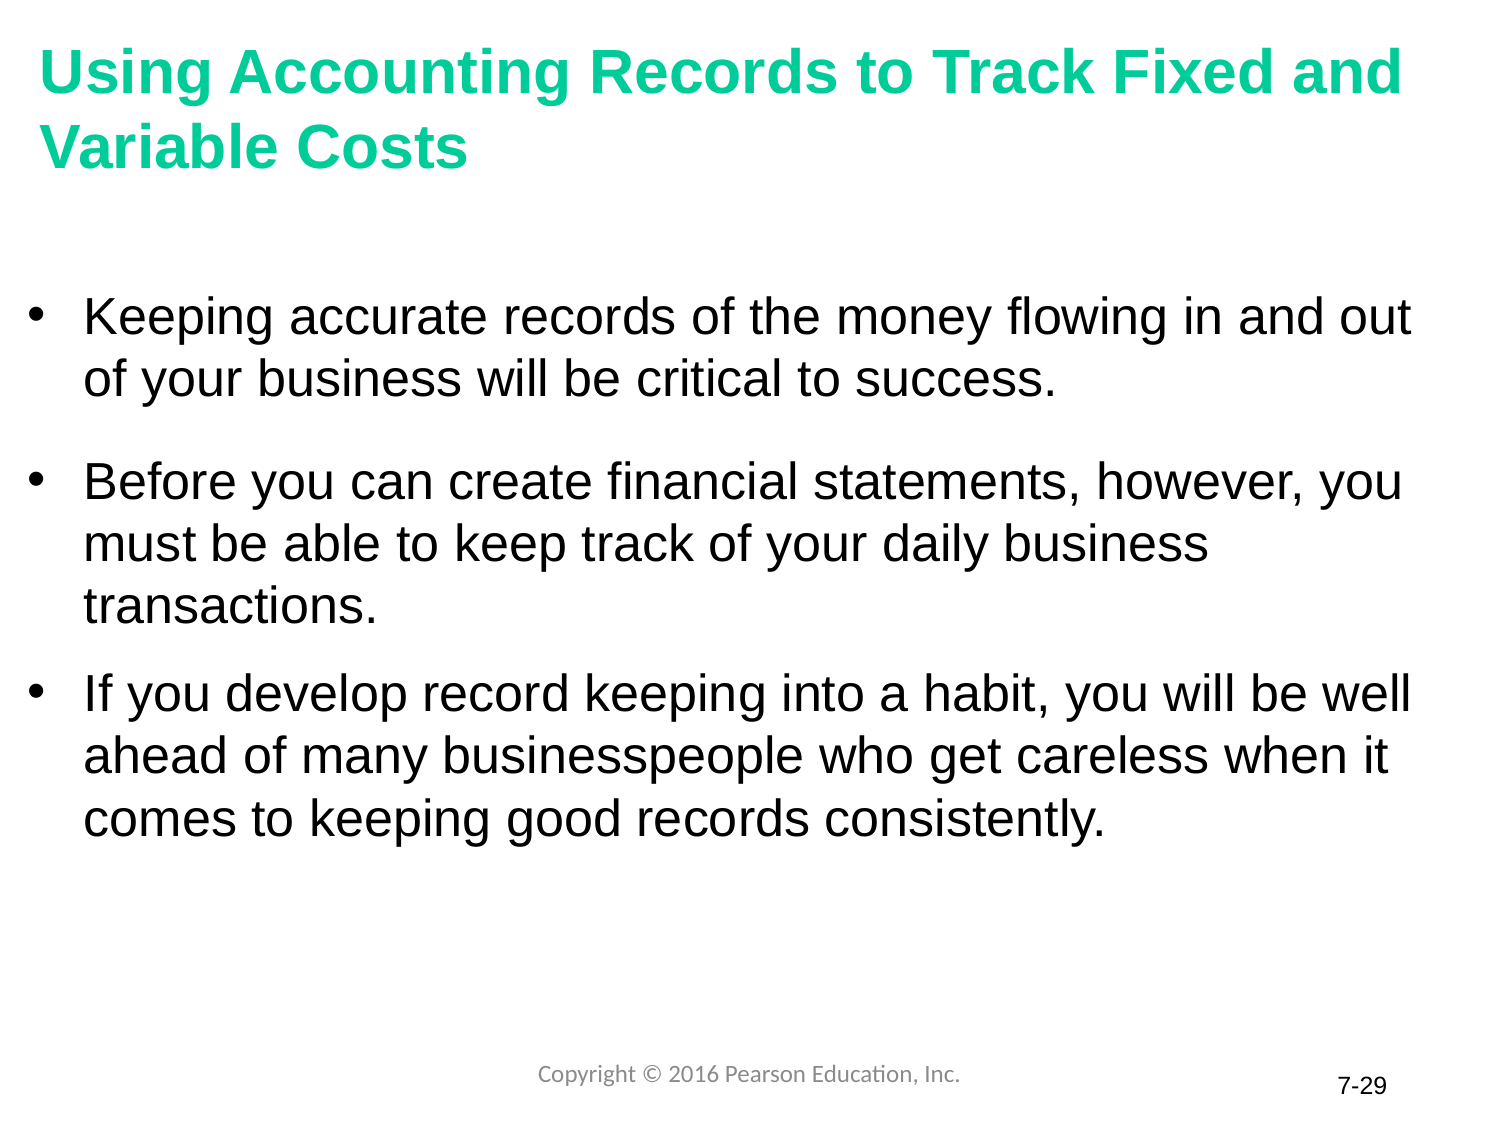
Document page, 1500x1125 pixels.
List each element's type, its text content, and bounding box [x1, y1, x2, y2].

footer Copyright © 2016 Pearson Education, Inc. [512, 1042, 988, 1103]
list Keeping accurate records of the money flowing in and out of your business will be critical to success. Before you can create financial statements, however, you must be able to keep track of your daily business transactions. If you develop record keeping into a habit, you will be well ahead of many businesspeople who get careless when it comes to keeping good records consistently. [12, 275, 1438, 1063]
title Using Accounting Records to Track Fixed and Variable Costs [24, 12, 1488, 200]
